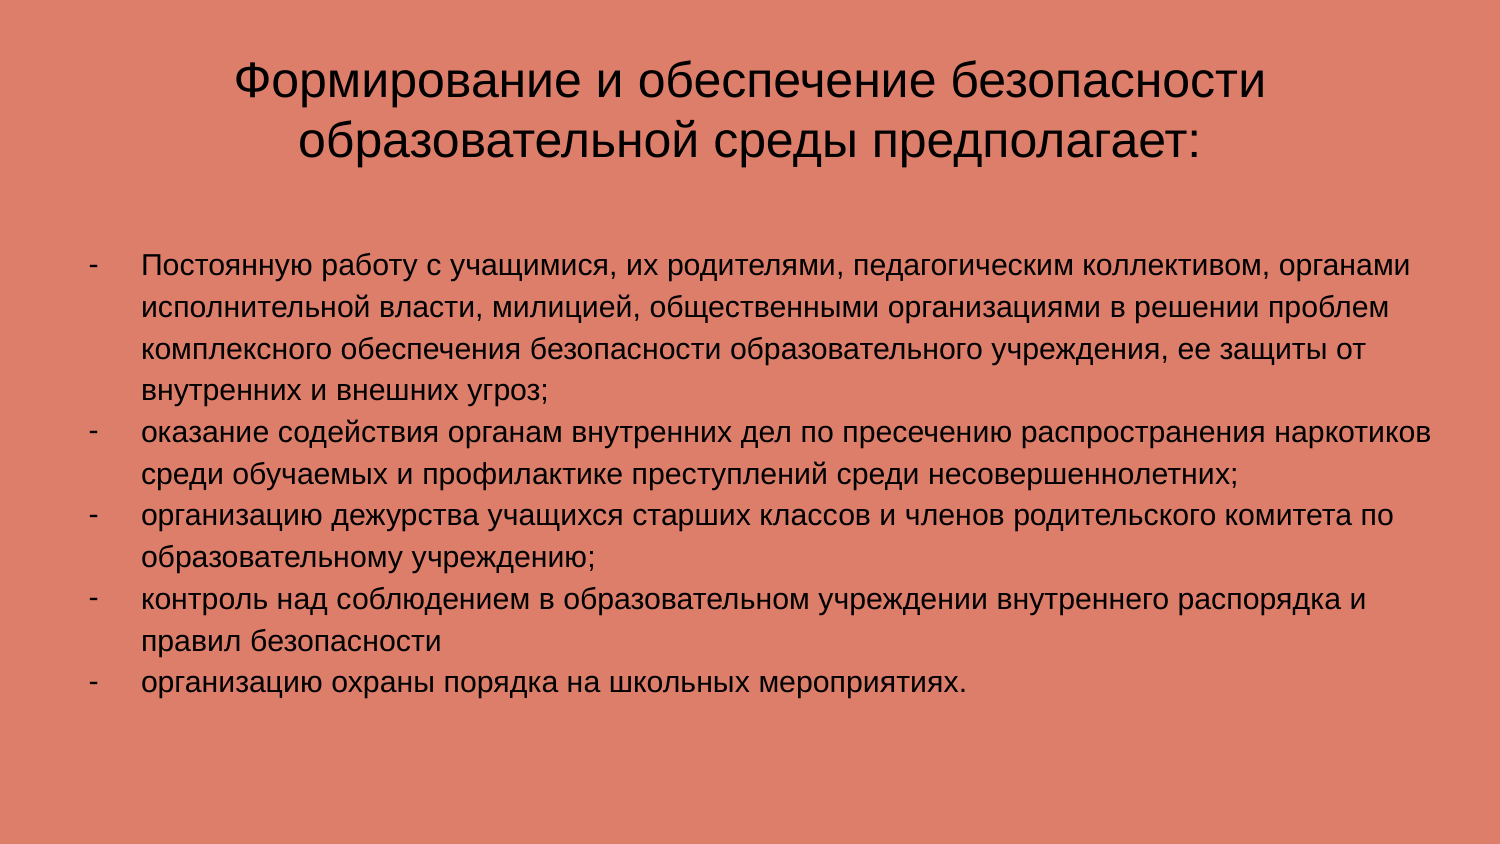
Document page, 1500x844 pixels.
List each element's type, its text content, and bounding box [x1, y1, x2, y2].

list Постоянную работу с учащимися, их родителями, педагогическим коллективом, органами исполнительной власти, милицией, общественными организациями в решении проблем комплексного обеспечения безопасности образовательного учреждения, ее защиты от внутренних и внешних угроз; оказание содействия органам внутренних дел по пресечению распространения наркотиков среди обучаемых и профилактике преступлений среди несовершеннолетних; организацию дежурства учащихся старших классов и членов родительского комитета по образовательному учреждению; контроль над соблюдением в образовательном учреждении внутреннего распорядка и правил безопасности организацию охраны порядка на школьных мероприятиях. [51, 225, 1449, 786]
title Формирование и обеспечение безопасности образовательной среды предполагает: [51, 32, 1449, 179]
